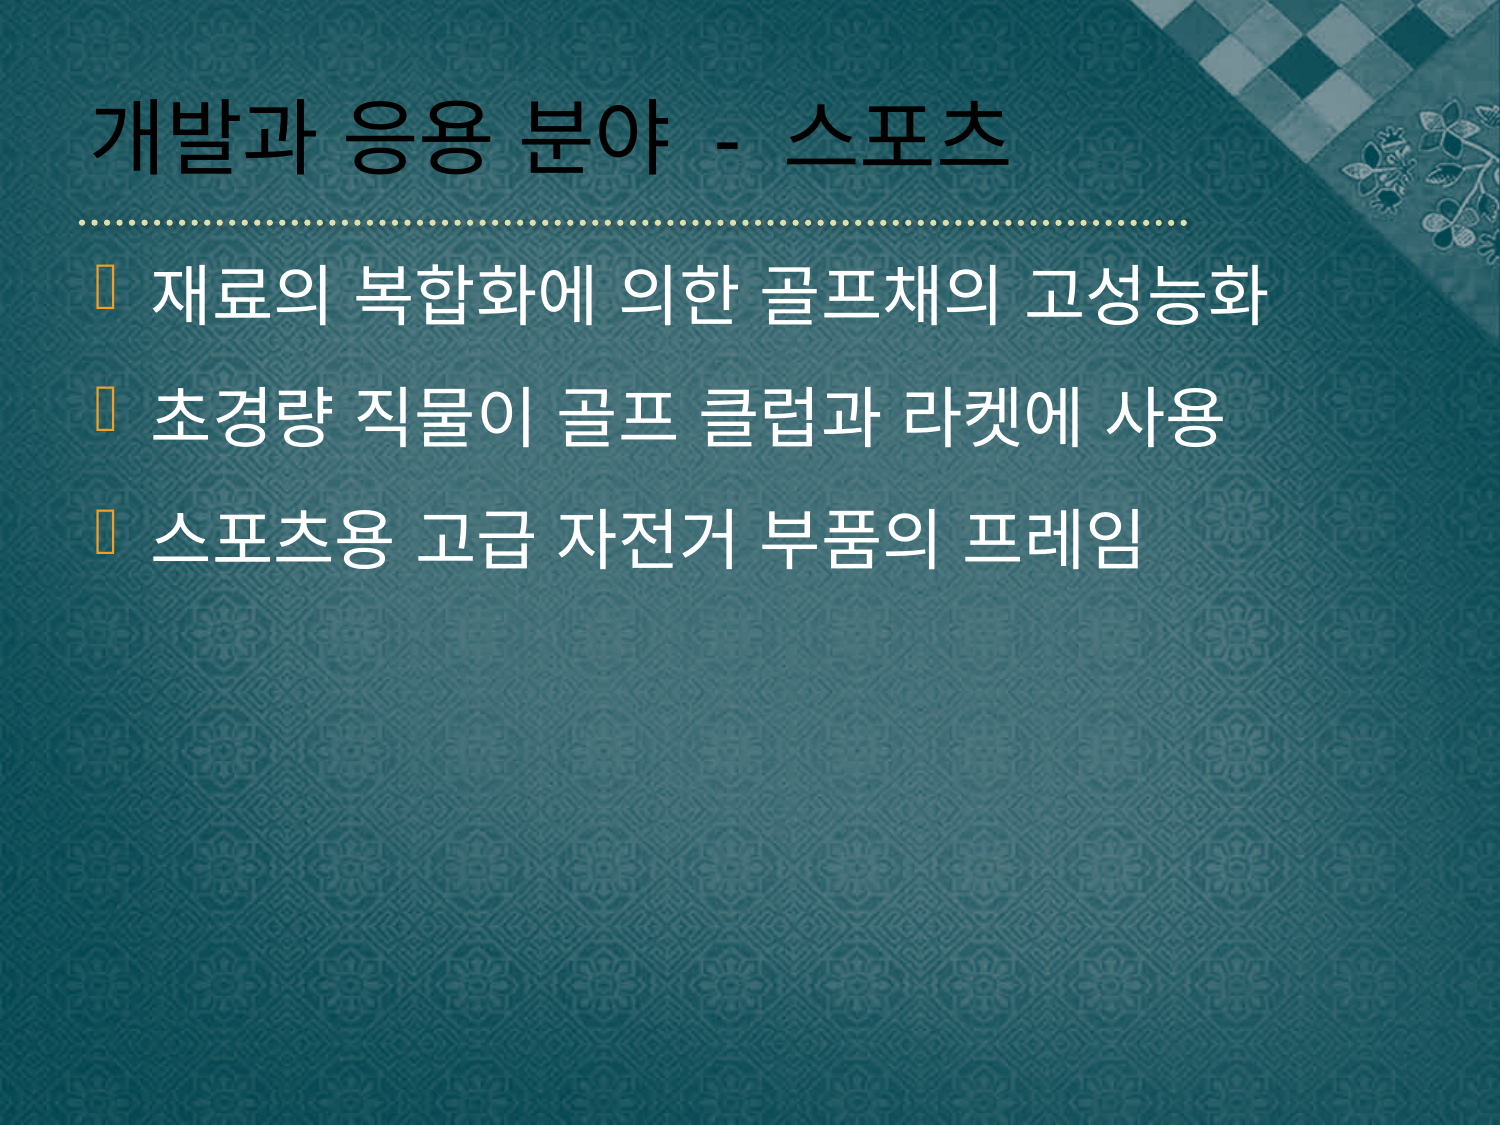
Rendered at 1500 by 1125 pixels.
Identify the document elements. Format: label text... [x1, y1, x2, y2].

list 재료의 복합화에 의한 골프채의 고성능화 초경량 직물이 골프 클럽과 라켓에 사용 스포츠용 고급 자전거 부품의 프레임 [79, 246, 1430, 1005]
title 개발과 응용 분야 - 스포츠 [75, 58, 1196, 211]
